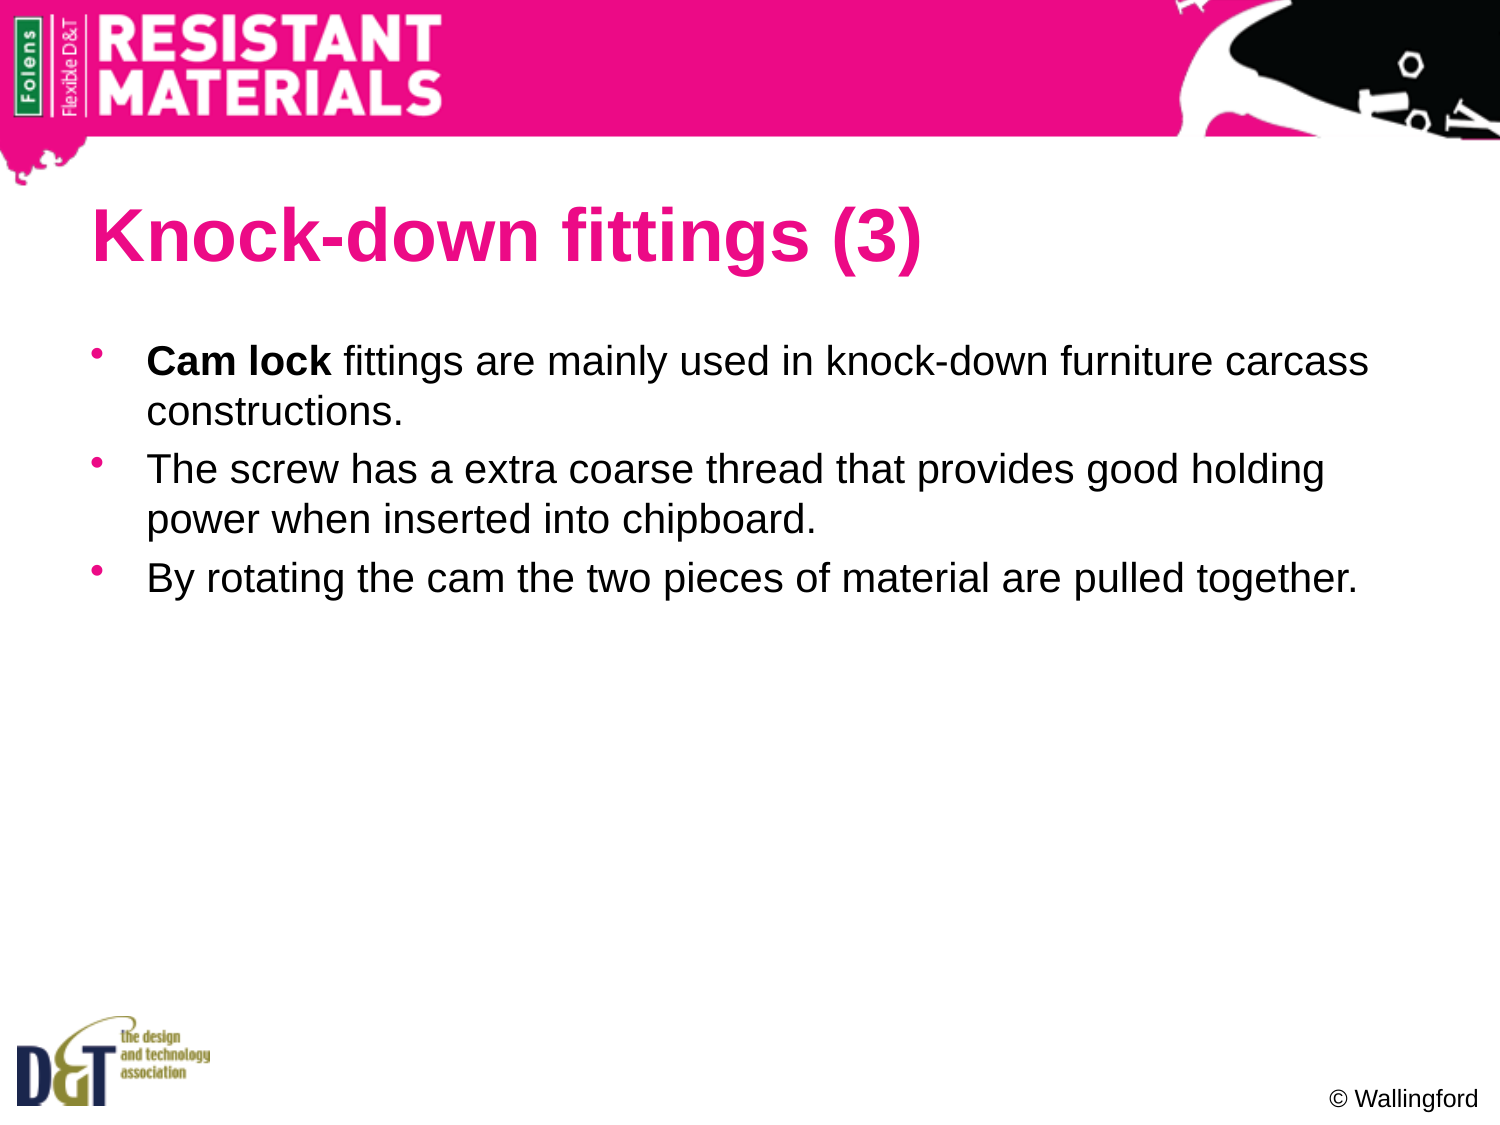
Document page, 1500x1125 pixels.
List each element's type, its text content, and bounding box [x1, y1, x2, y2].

title Knock-down fittings (3) [76, 160, 1427, 301]
list Cam lock fittings are mainly used in knock-down furniture carcass constructions. The screw has a extra coarse thread that provides good holding power when inserted into chipboard. By rotating the cam the two pieces of material are pulled together. [75, 326, 1400, 1005]
picture [0, 0, 1500, 1125]
text_box © Wallingford [1257, 1074, 1495, 1125]
